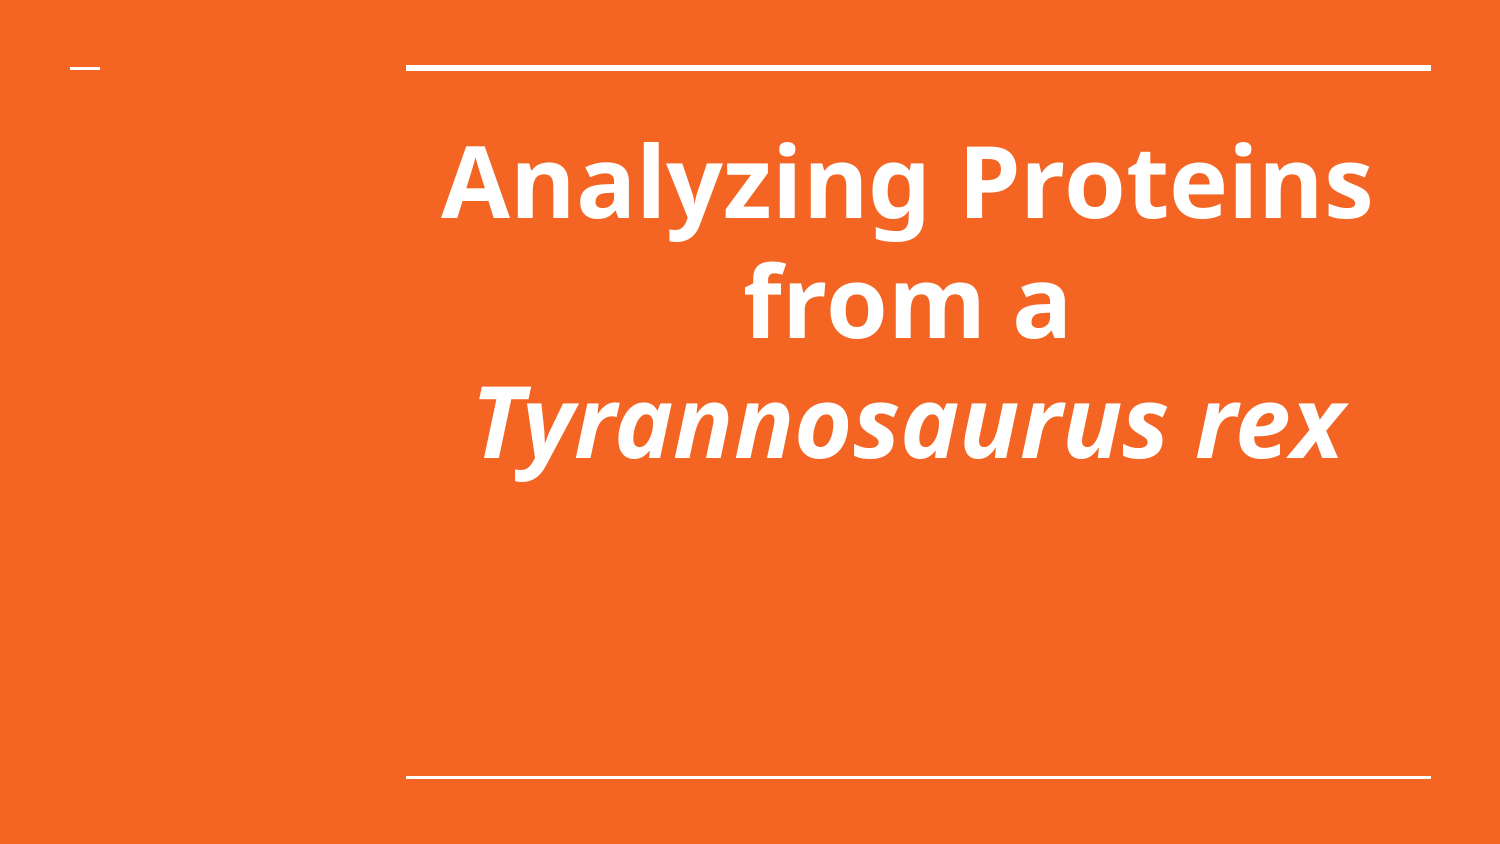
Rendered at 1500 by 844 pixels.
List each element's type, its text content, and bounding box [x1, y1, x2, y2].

title Analyzing Proteins from a Tyrannosaurus rex [389, 103, 1428, 643]
